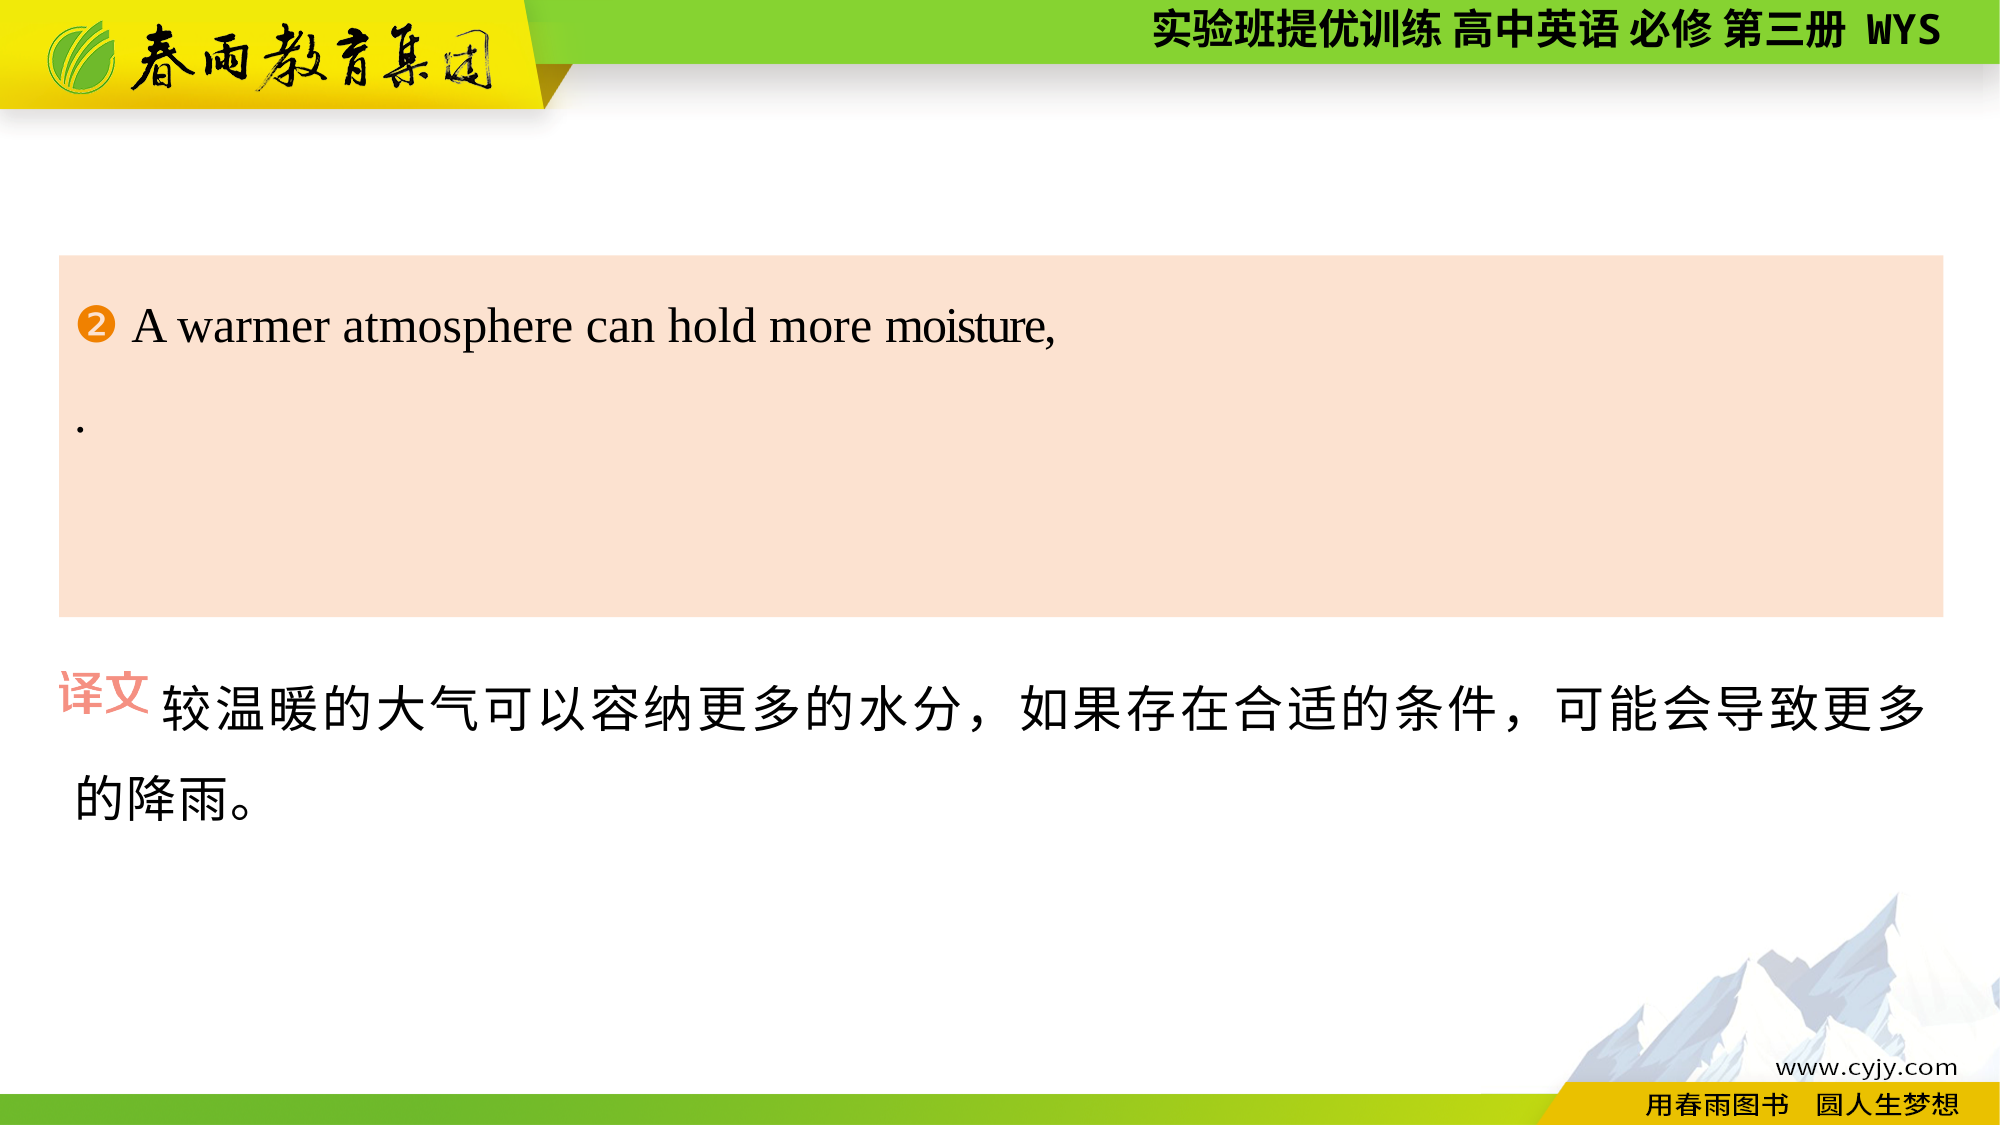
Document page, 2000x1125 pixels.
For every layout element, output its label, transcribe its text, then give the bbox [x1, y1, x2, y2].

picture [0, 0, 2000, 1125]
text_box 较温暖的大气可以容纳更多的水分，如果存在合适的条件，可能会导致更多的降雨。 [59, 639, 1944, 835]
